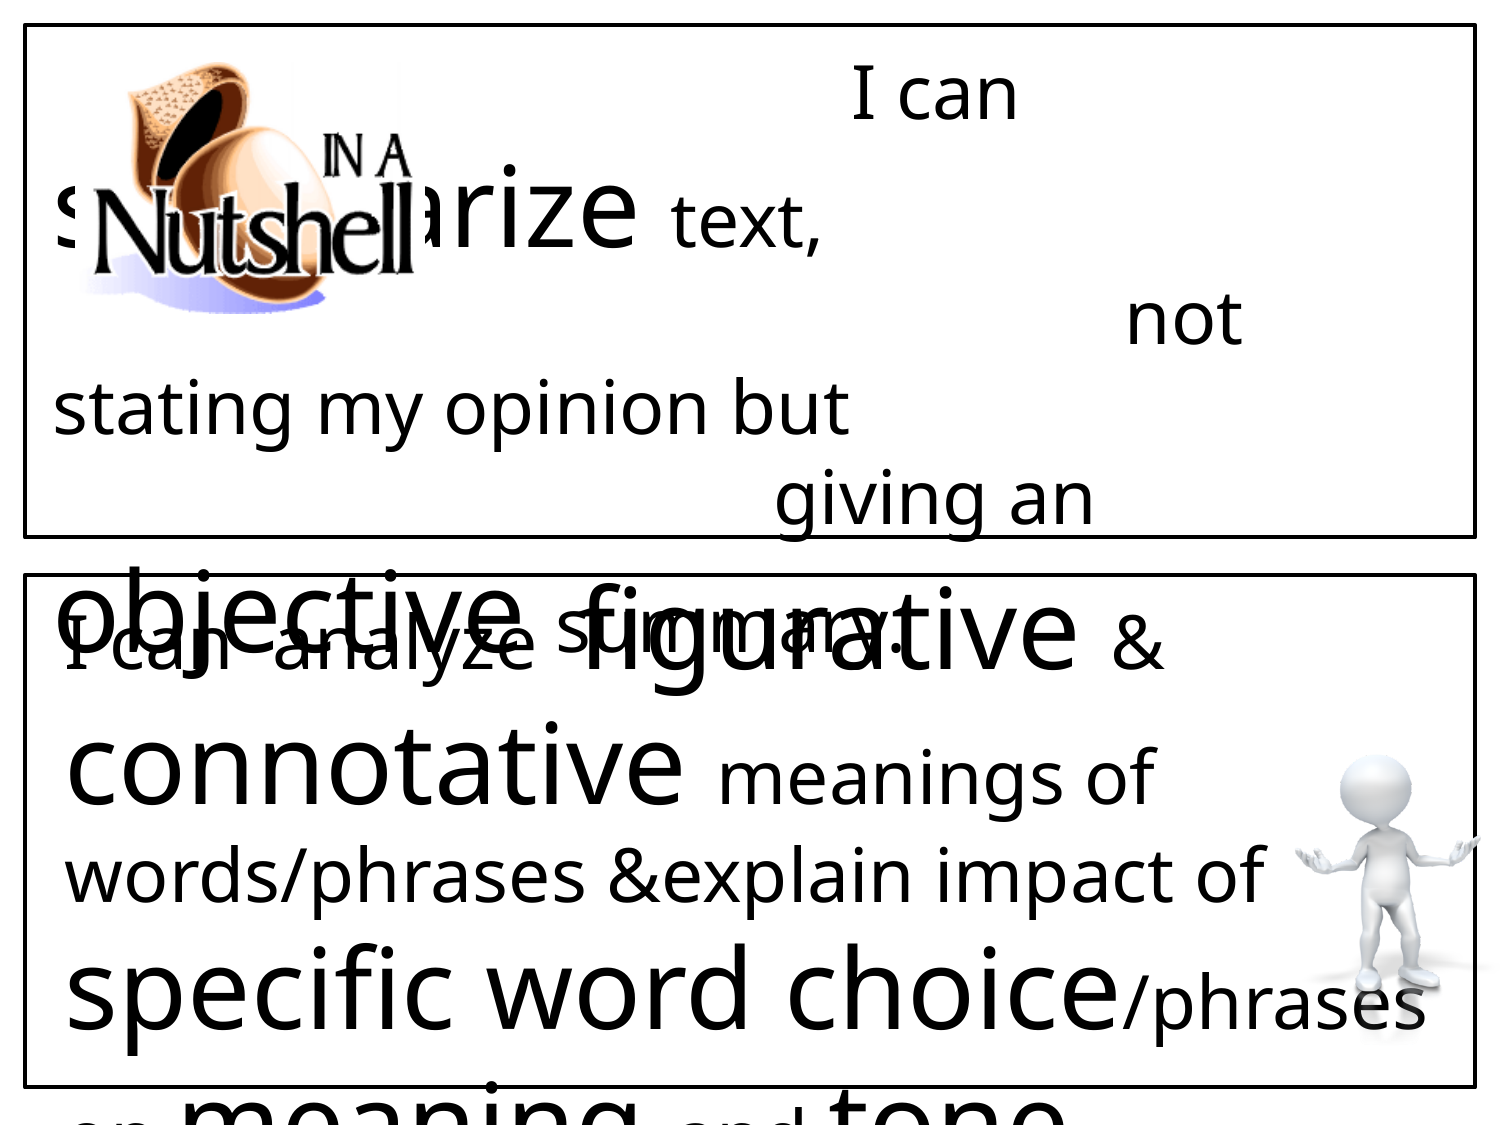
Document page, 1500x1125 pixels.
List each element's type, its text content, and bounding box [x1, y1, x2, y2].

text_box I can summarize text, not stating my opinion but giving an objective summary. [37, 37, 1463, 683]
picture [1277, 749, 1500, 1047]
text_box [23, 23, 1477, 539]
text_box [23, 573, 49, 1089]
text_box I can analyze figurative & connotative meanings of words/phrases &explain impact of specific word choice/phrases on meaning and tone. [49, 549, 1475, 1125]
picture [74, 62, 426, 315]
